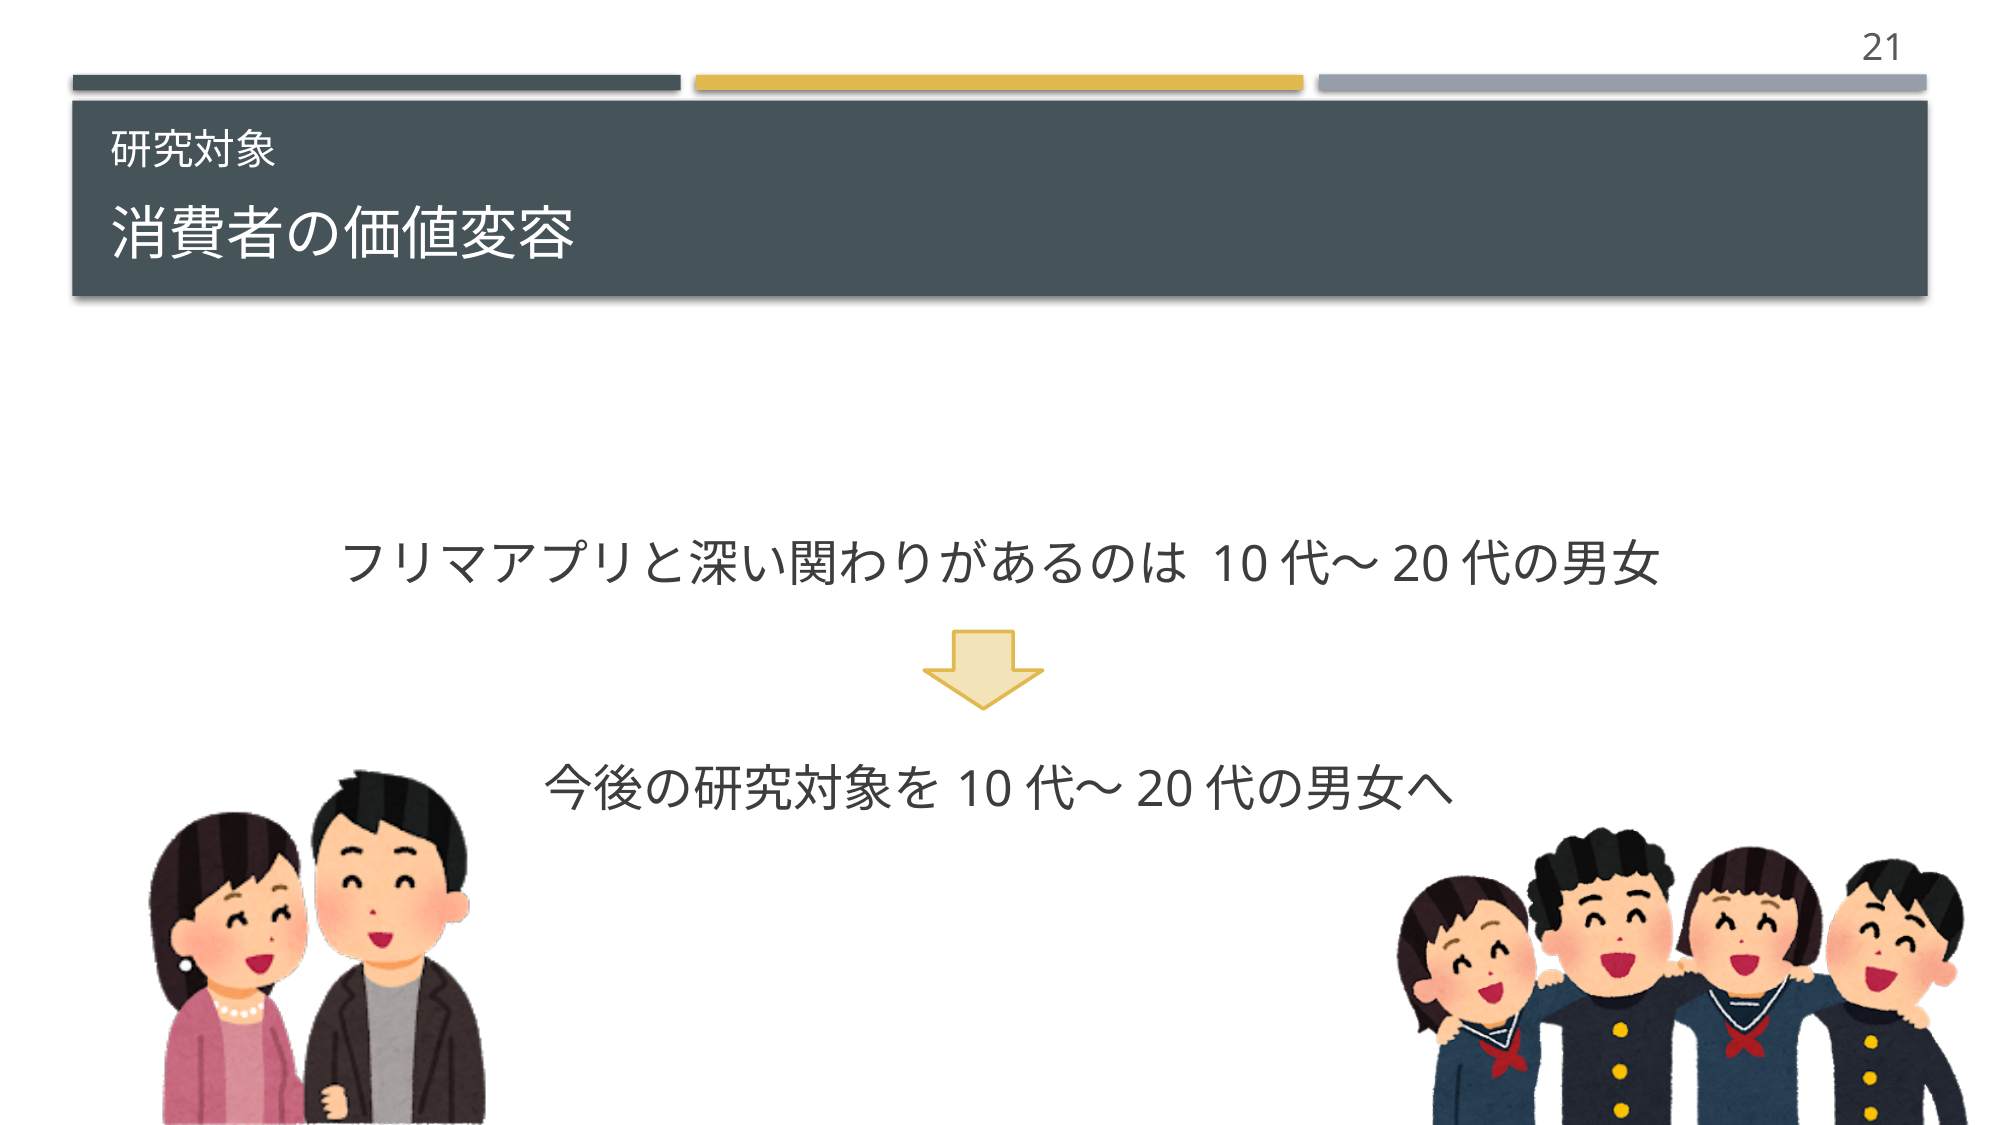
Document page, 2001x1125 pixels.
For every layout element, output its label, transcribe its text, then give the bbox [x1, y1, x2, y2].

slide_number 21 [1747, 19, 1920, 79]
text_box [922, 629, 1045, 711]
list フリマアプリと深い関わりがあるのは 10代～20代の男女 今後の研究対象を10代～20代の男女へ [95, 357, 1905, 962]
picture [132, 764, 499, 1125]
title 研究対象 [95, 115, 1905, 318]
text_box 消費者の価値変容 [95, 185, 1353, 274]
picture [1380, 785, 1985, 1125]
